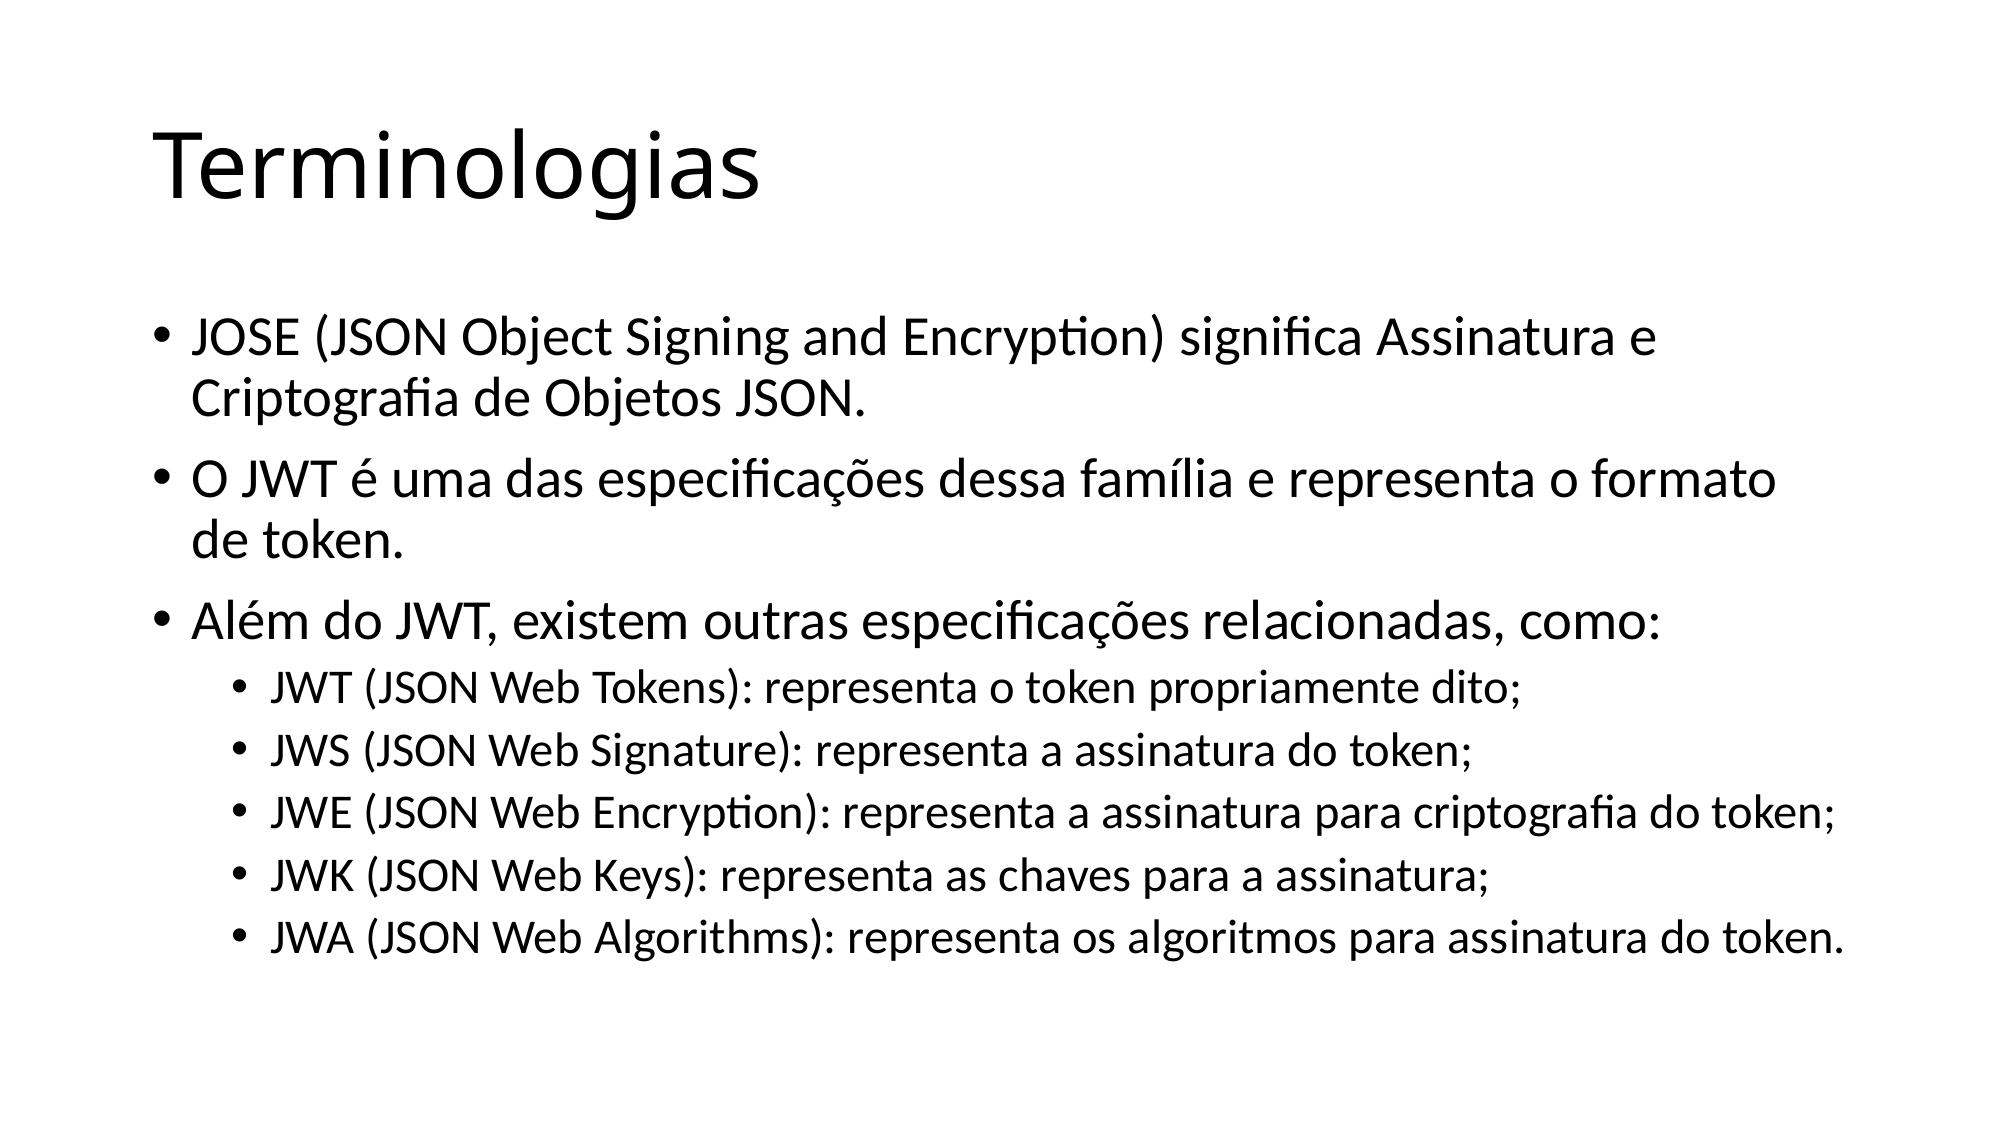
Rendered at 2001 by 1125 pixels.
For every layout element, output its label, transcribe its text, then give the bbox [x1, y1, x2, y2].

list JOSE (JSON Object Signing and Encryption) significa Assinatura e Criptografia de Objetos JSON. O JWT é uma das especificações dessa família e representa o formato de token. Além do JWT, existem outras especificações relacionadas, como: JWT (JSON Web Tokens): representa o token propriamente dito; JWS (JSON Web Signature): representa a assinatura do token; JWE (JSON Web Encryption): representa a assinatura para criptografia do token; JWK (JSON Web Keys): representa as chaves para a assinatura; JWA (JSON Web Algorithms): representa os algoritmos para assinatura do token. [137, 299, 1863, 1014]
title Terminologias [137, 59, 1863, 278]
